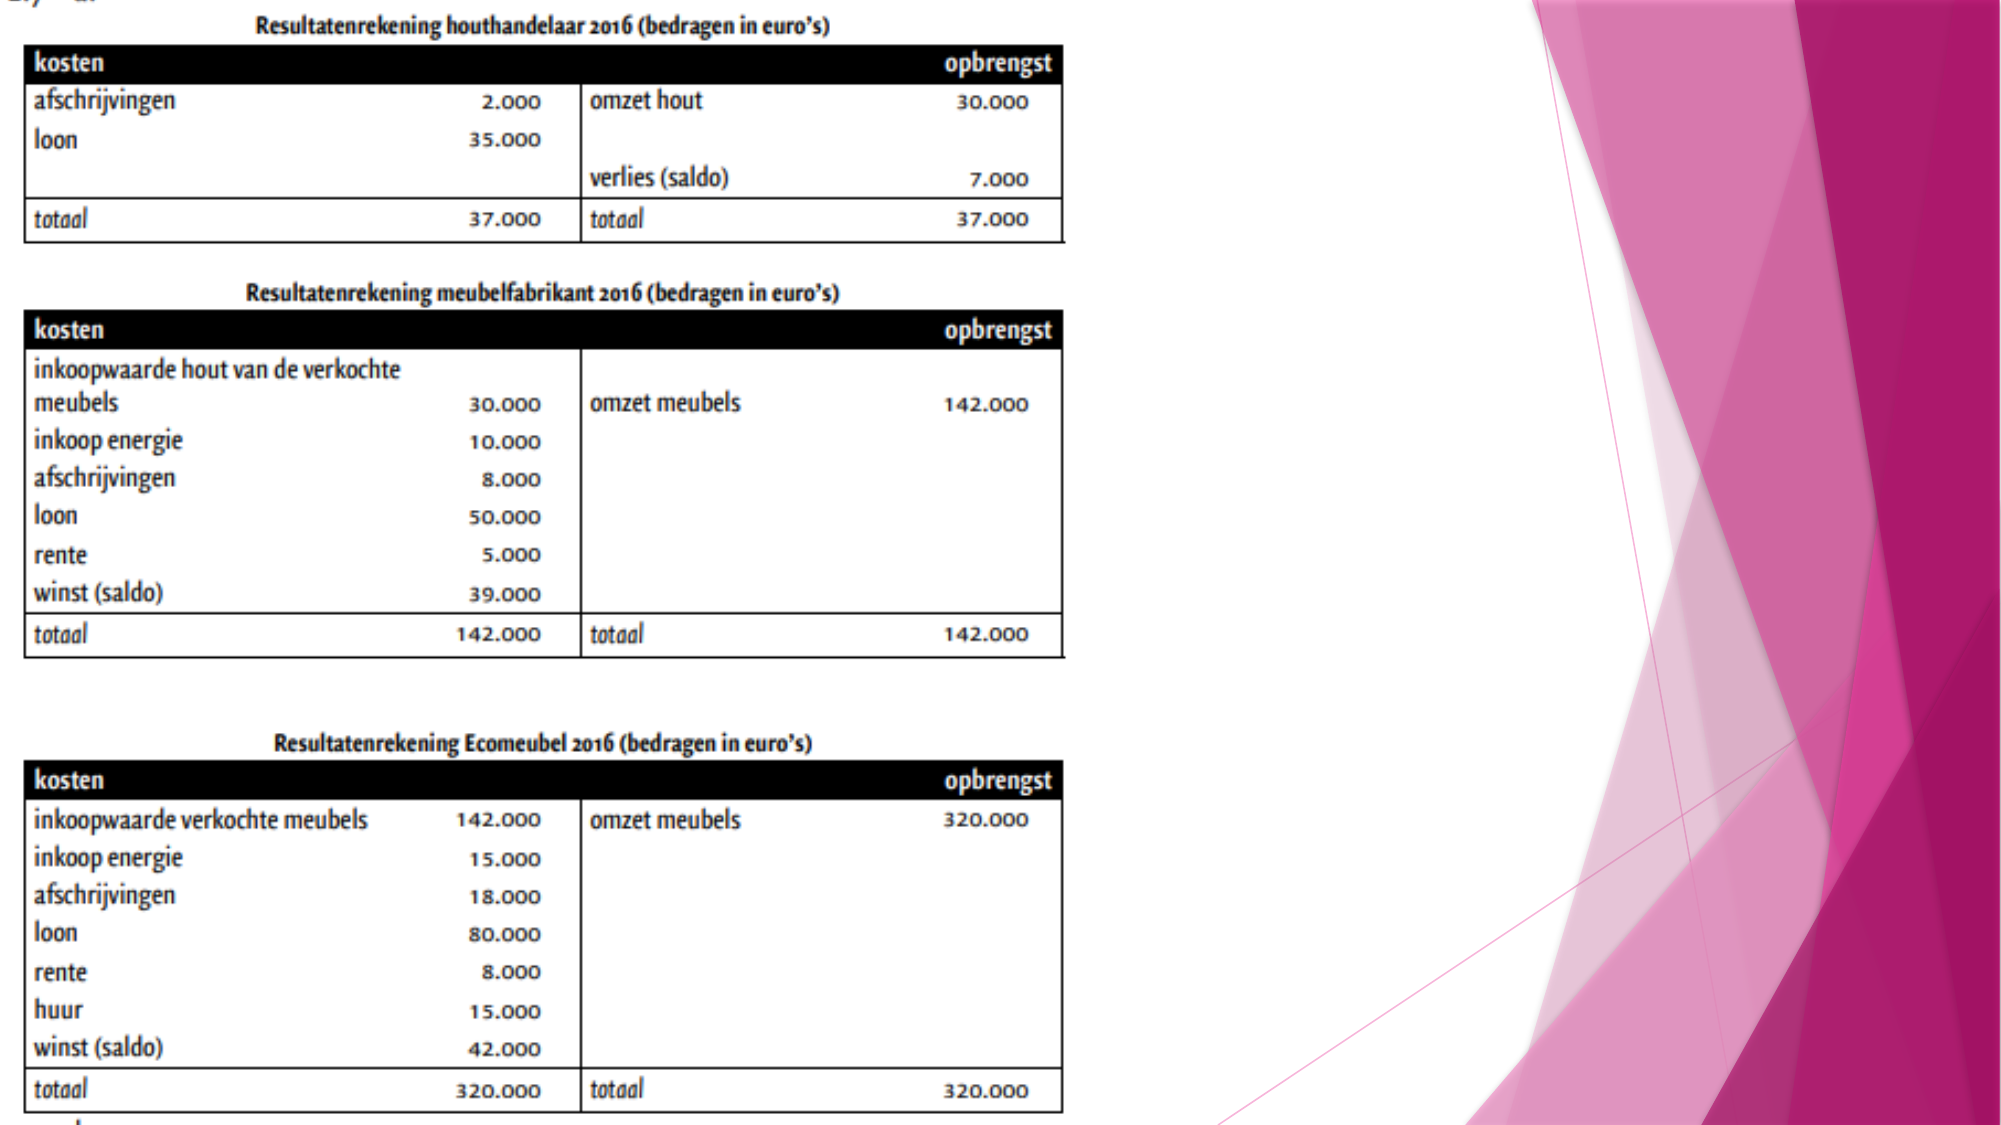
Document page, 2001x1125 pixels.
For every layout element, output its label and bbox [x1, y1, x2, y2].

picture [0, 0, 1108, 1125]
